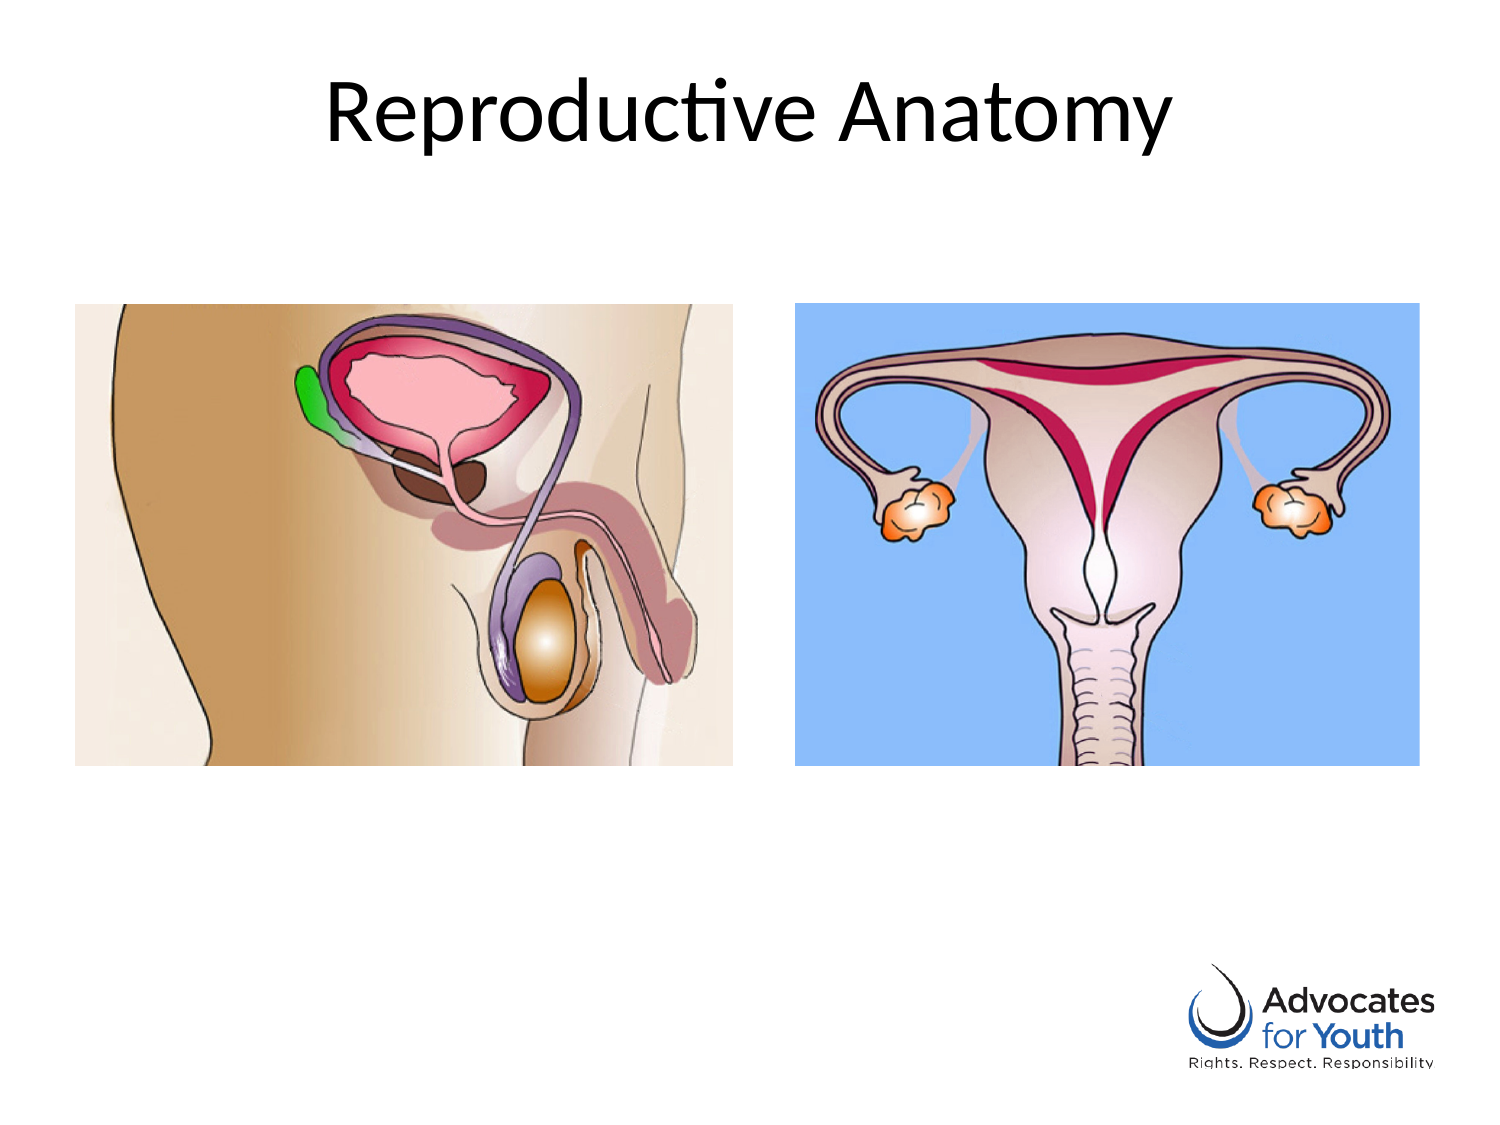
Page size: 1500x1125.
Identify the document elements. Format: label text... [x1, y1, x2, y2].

picture [74, 304, 734, 766]
picture [794, 303, 1420, 766]
title Reproductive Anatomy [75, 11, 1425, 199]
picture [1188, 962, 1435, 1069]
